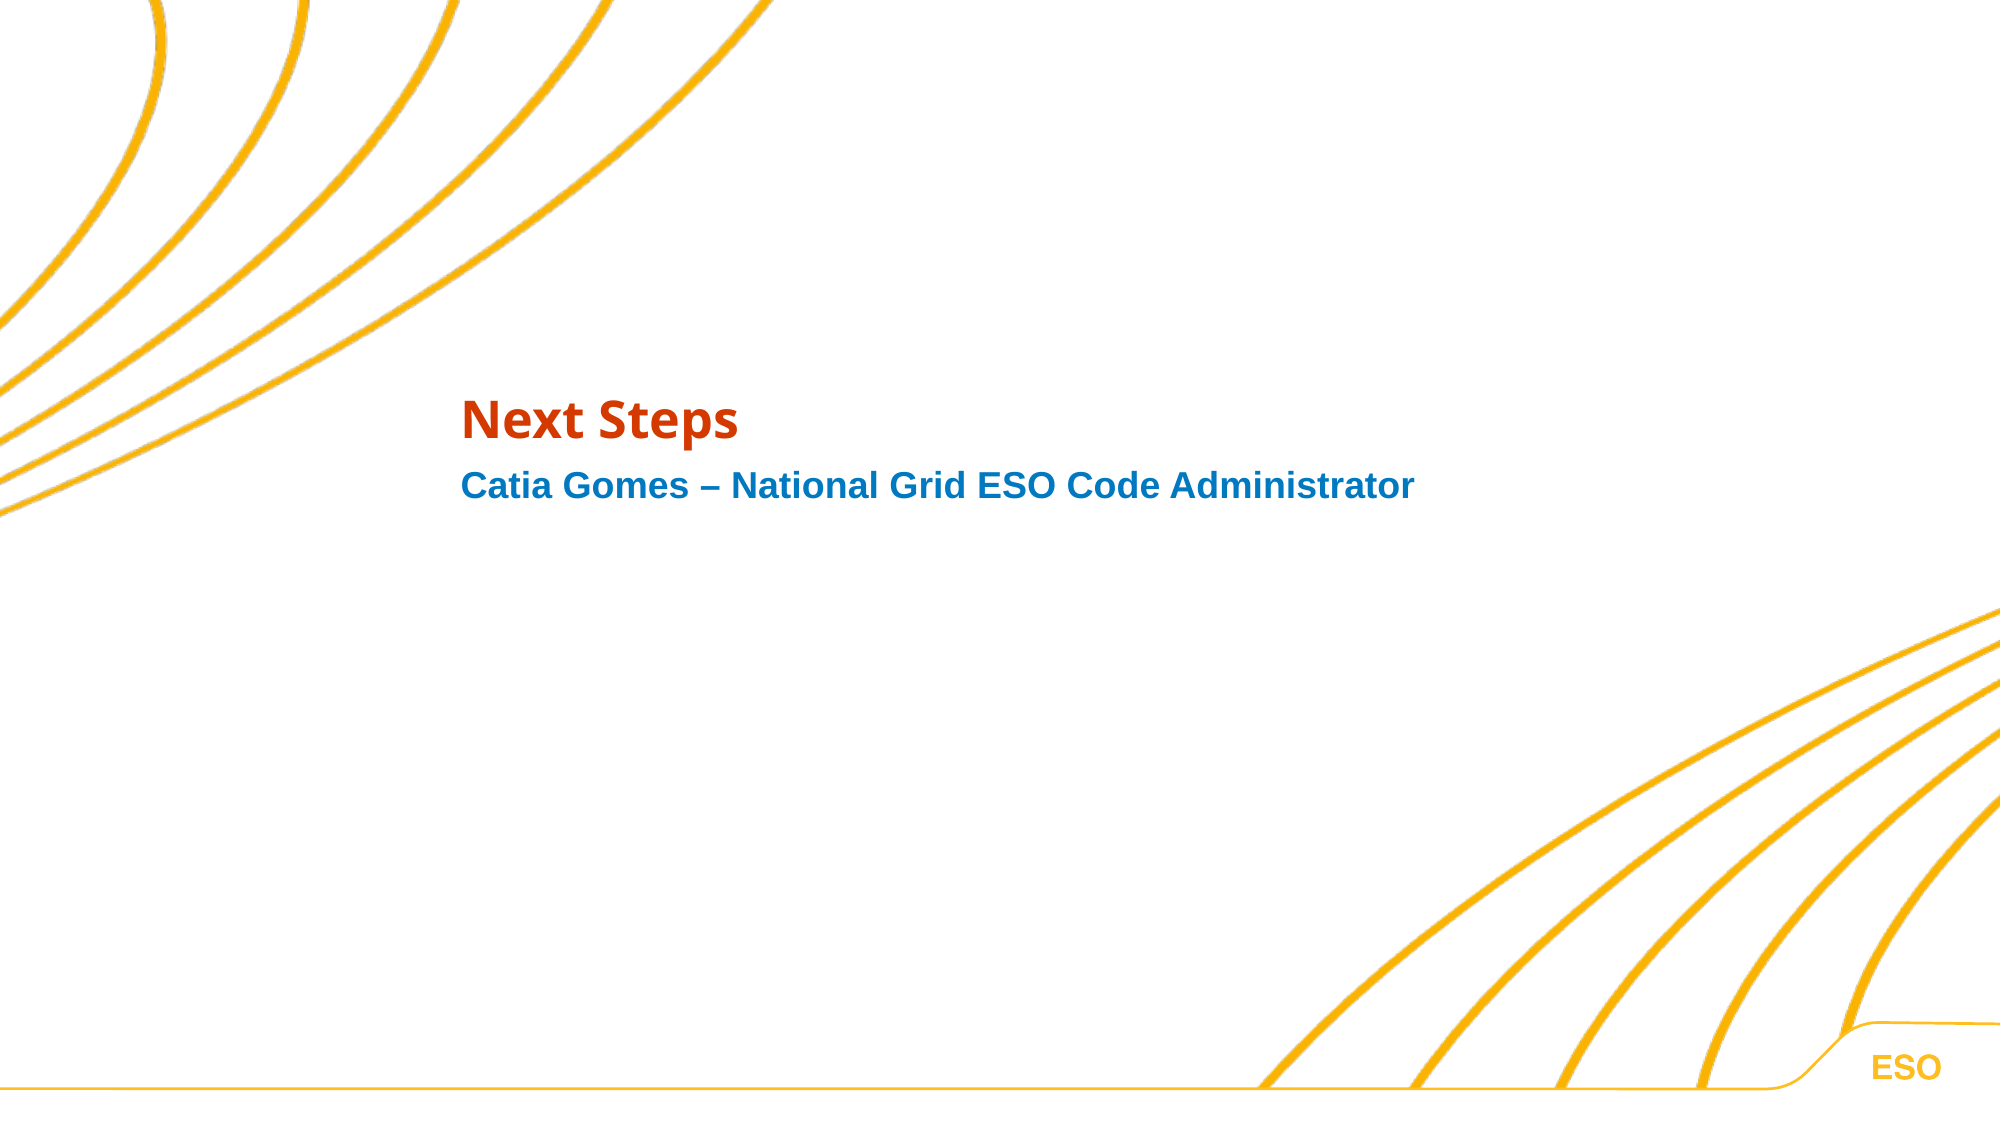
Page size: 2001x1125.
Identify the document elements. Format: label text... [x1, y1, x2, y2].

picture [0, 0, 874, 637]
picture [1126, 488, 2000, 1087]
list Next Steps [445, 386, 1532, 458]
text_box Catia Gomes – National Grid ESO Code Administrator [445, 458, 1608, 735]
picture [1873, 1054, 1941, 1080]
